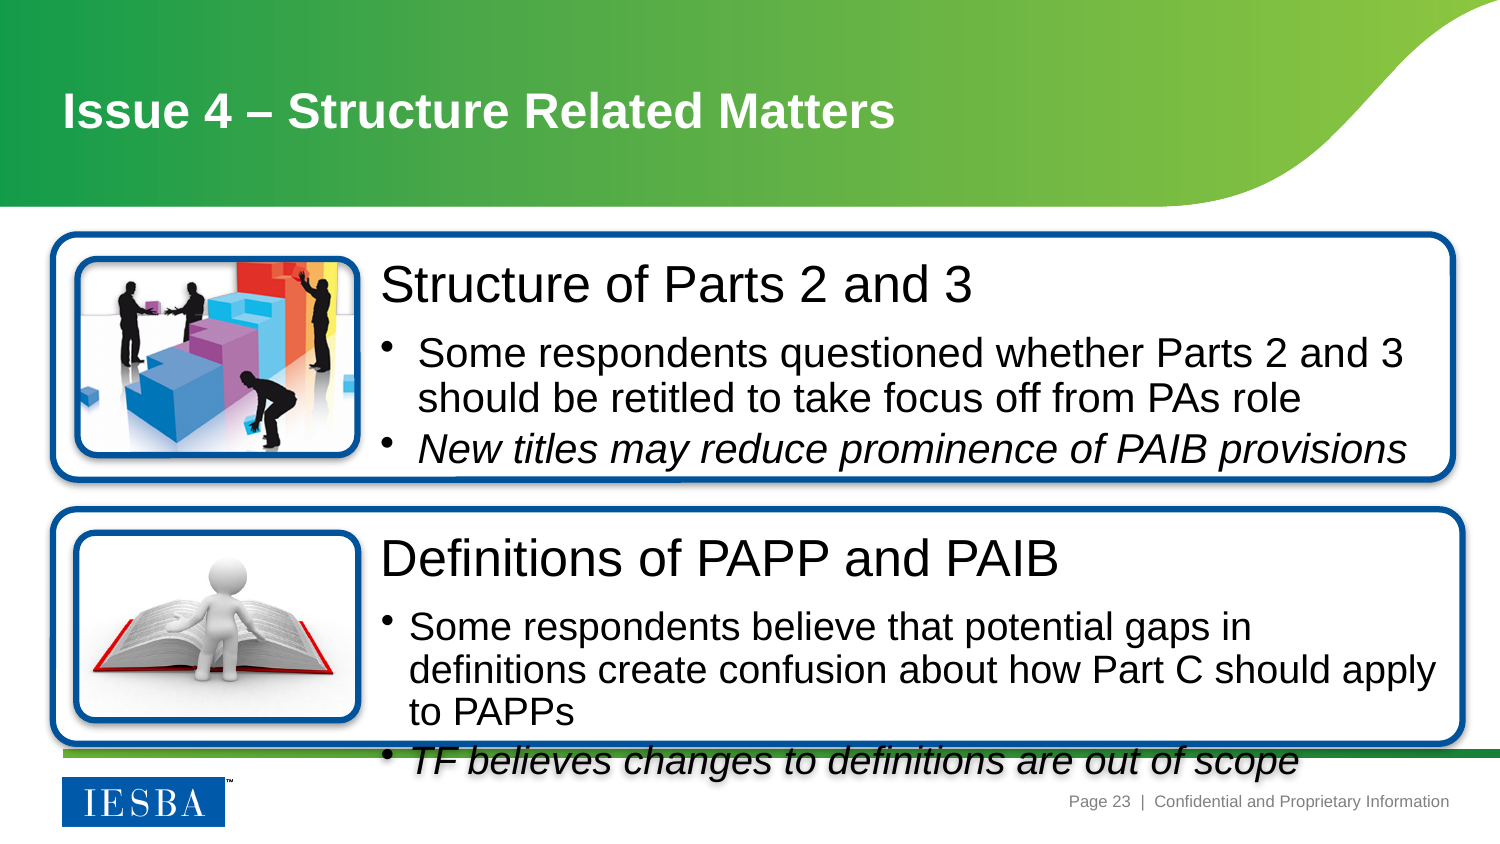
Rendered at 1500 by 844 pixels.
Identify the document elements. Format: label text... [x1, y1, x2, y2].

title Issue 4 – Structure Related Matters [62, 75, 1300, 142]
picture [62, 777, 233, 827]
picture [0, 0, 1500, 207]
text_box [52, 509, 1463, 745]
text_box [52, 234, 1454, 480]
